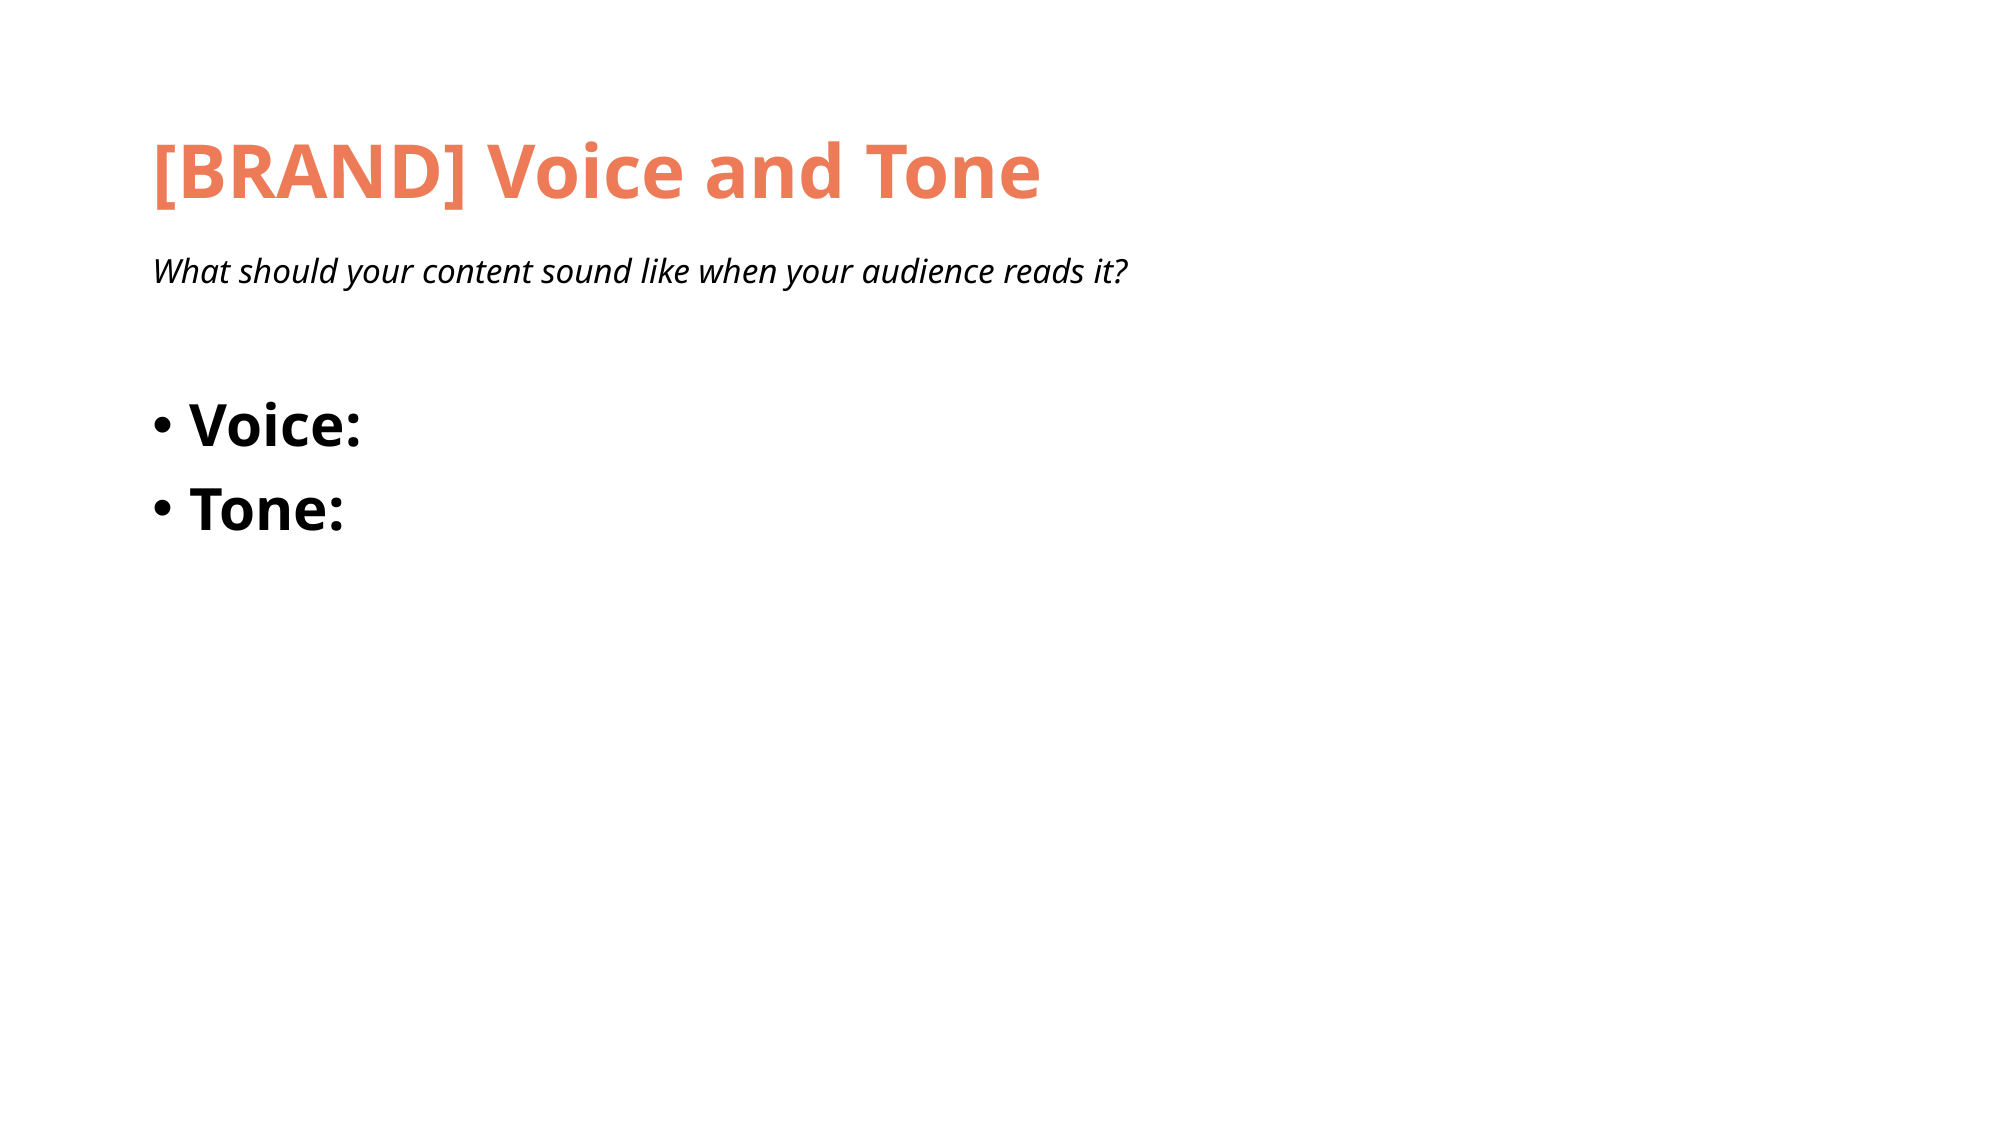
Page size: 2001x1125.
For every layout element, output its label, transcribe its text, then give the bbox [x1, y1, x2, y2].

list Voice: Tone: [137, 388, 1863, 996]
title [BRAND] Voice and Tone What should your content sound like when your audience reads it? [137, 116, 1863, 298]
